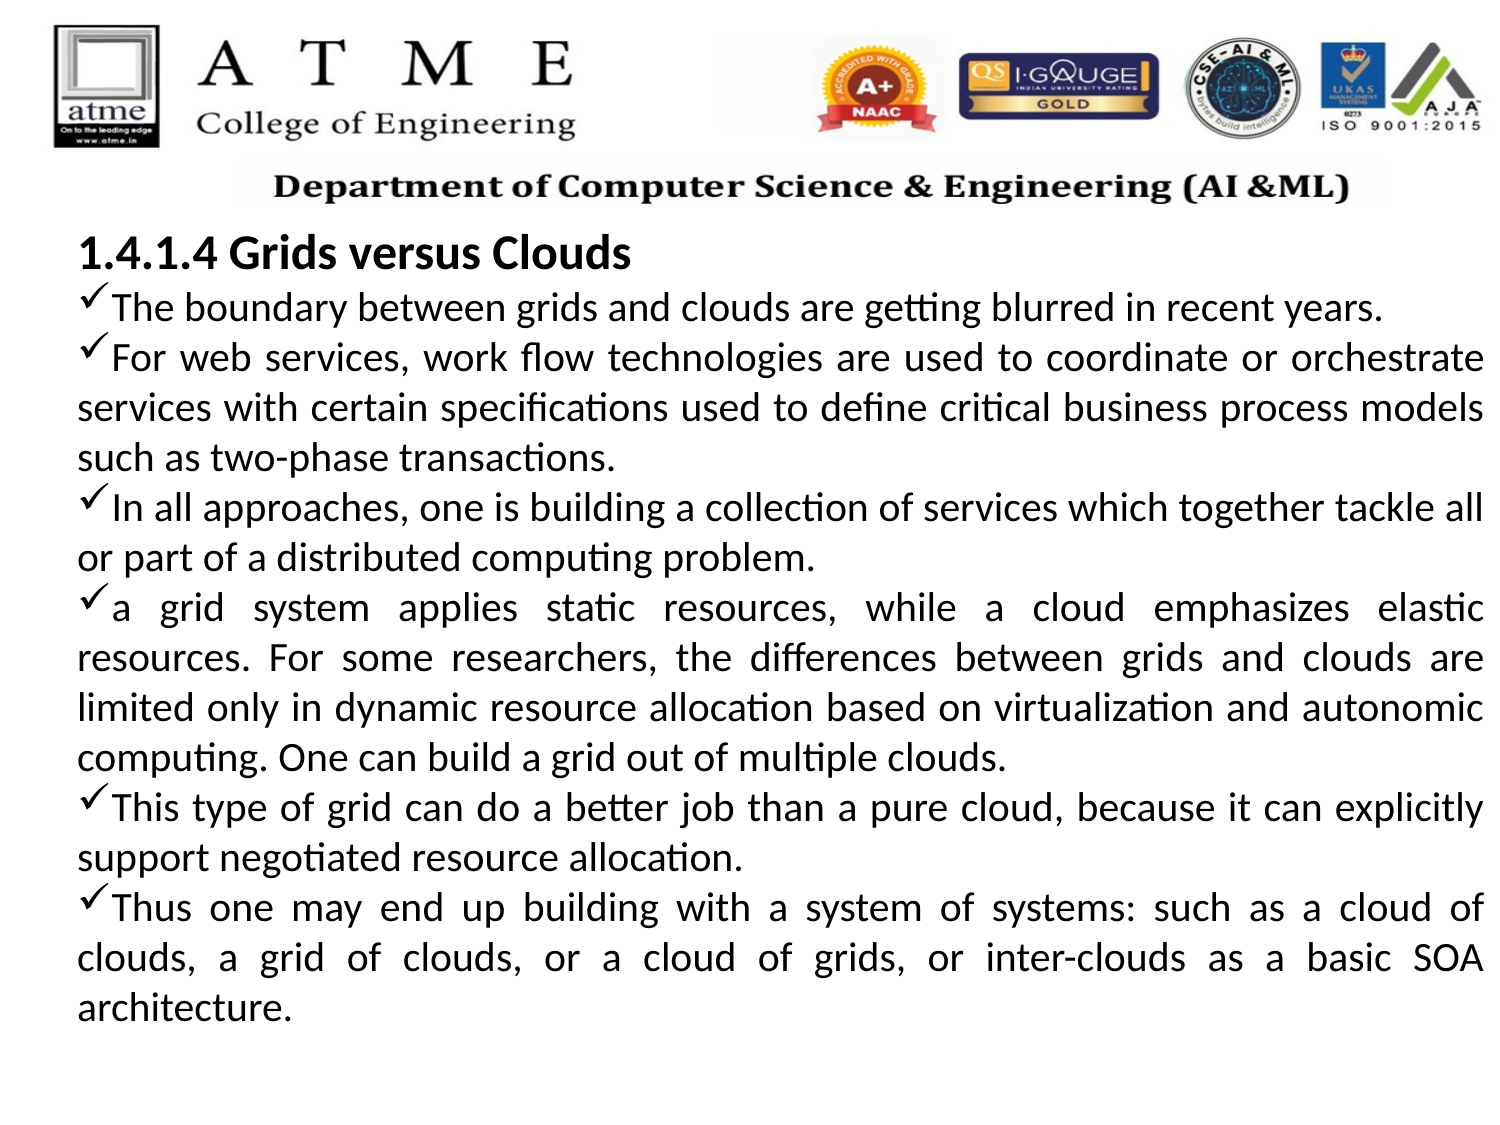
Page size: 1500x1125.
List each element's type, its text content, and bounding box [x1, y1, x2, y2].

picture [24, 0, 1500, 226]
text_box 1.4.1.4 Grids versus Clouds The boundary between grids and clouds are getting blurred in recent years. For web services, work flow technologies are used to coordinate or orchestrate services with certain specifications used to define critical business process models such as two-phase transactions. In all approaches, one is building a collection of services which together tackle all or part of a distributed computing problem. a grid system applies static resources, while a cloud emphasizes elastic resources. For some researchers, the differences between grids and clouds are limited only in dynamic resource allocation based on virtualization and autonomic computing. One can build a grid out of multiple clouds. This type of grid can do a better job than a pure cloud, because it can explicitly support negotiated resource allocation. Thus one may end up building with a system of systems: such as a cloud of clouds, a grid of clouds, or a cloud of grids, or inter-clouds as a basic SOA architecture. [62, 232, 1500, 1038]
